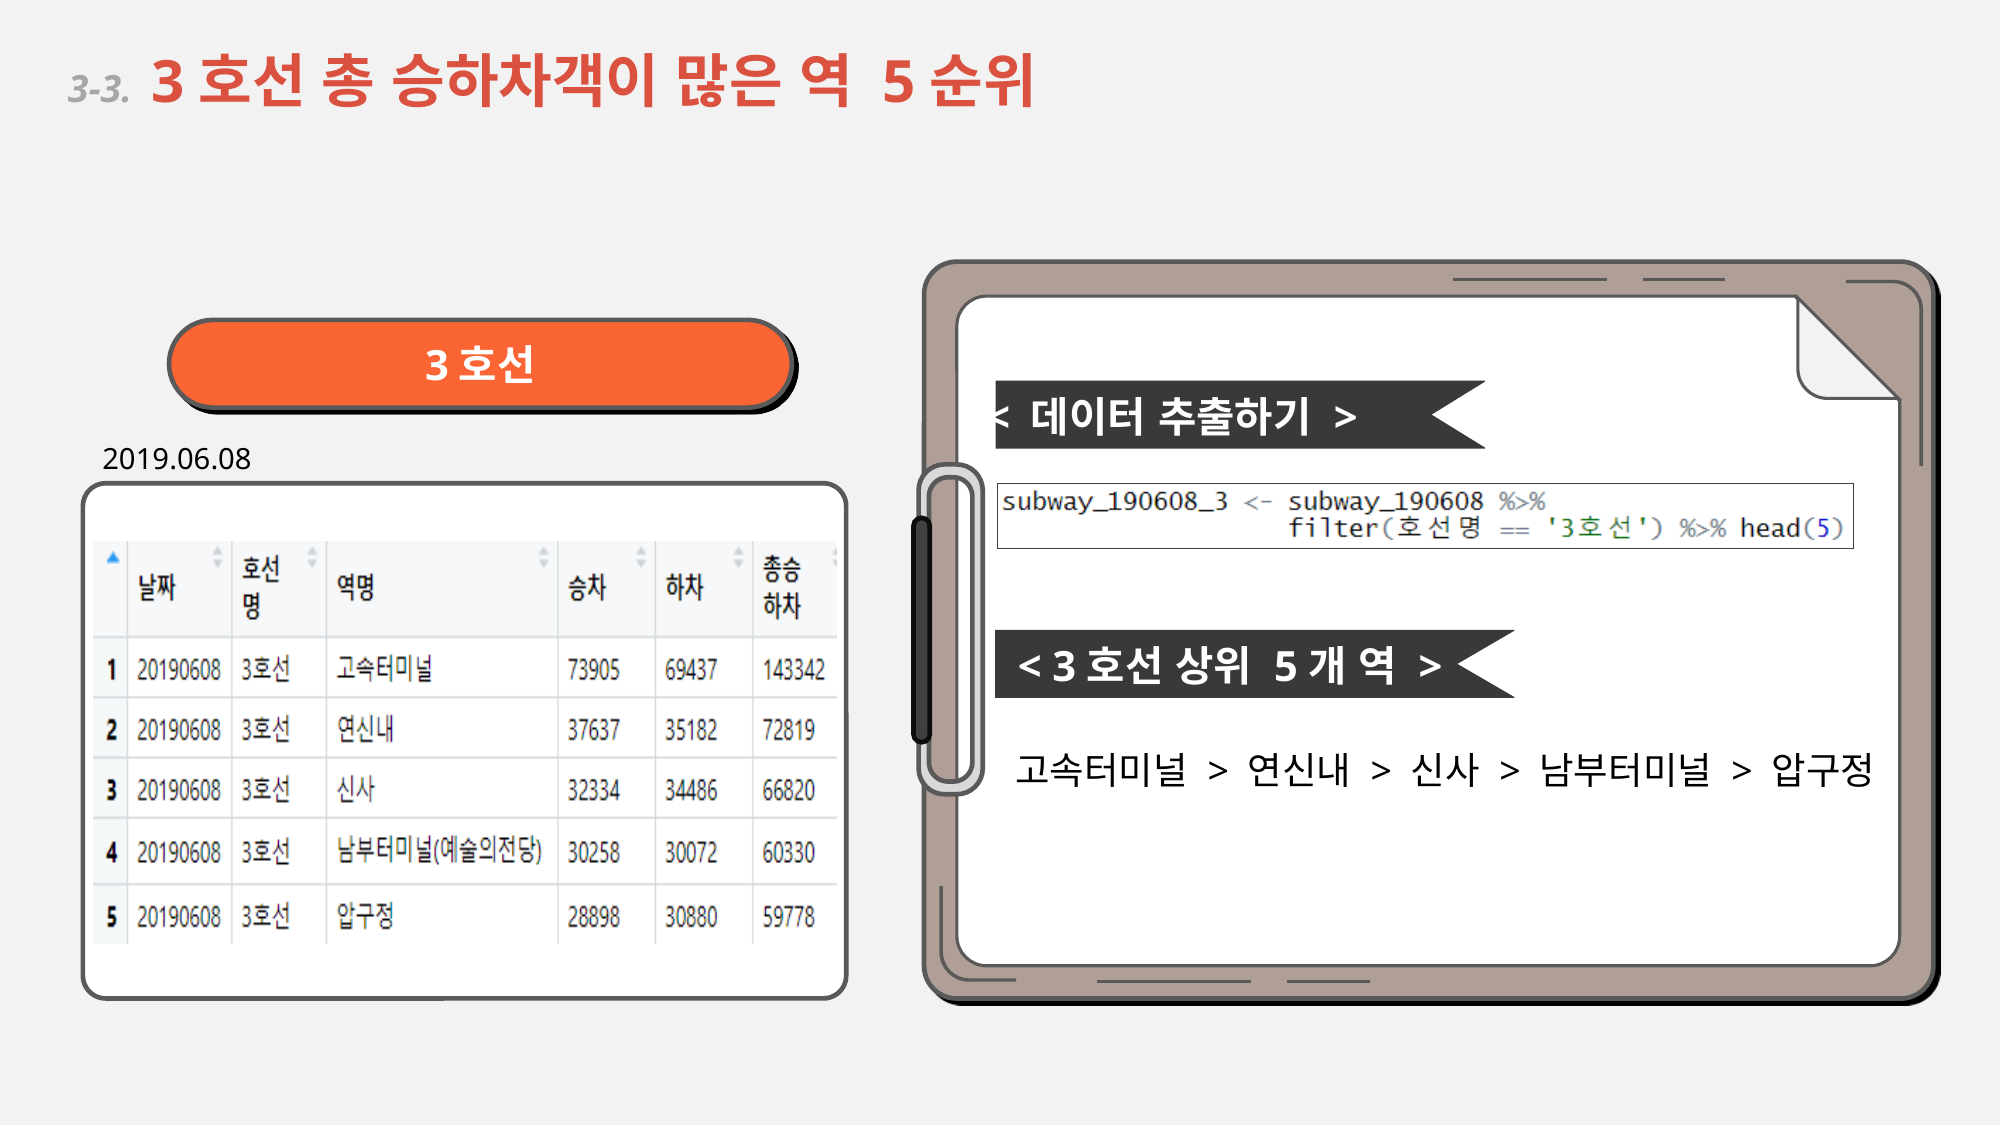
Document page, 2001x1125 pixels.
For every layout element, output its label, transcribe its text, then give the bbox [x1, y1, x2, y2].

text_box 3-3. 3호선 총 승하차객이 많은 역 5순위 [53, 1, 1145, 122]
text_box 3호선 [167, 318, 793, 409]
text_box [848, 125, 1965, 1125]
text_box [995, 629, 1517, 698]
text_box [81, 482, 848, 1000]
text_box 2019.06.08 [87, 432, 267, 483]
picture [92, 541, 837, 944]
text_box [995, 380, 1487, 449]
picture [997, 483, 1854, 549]
